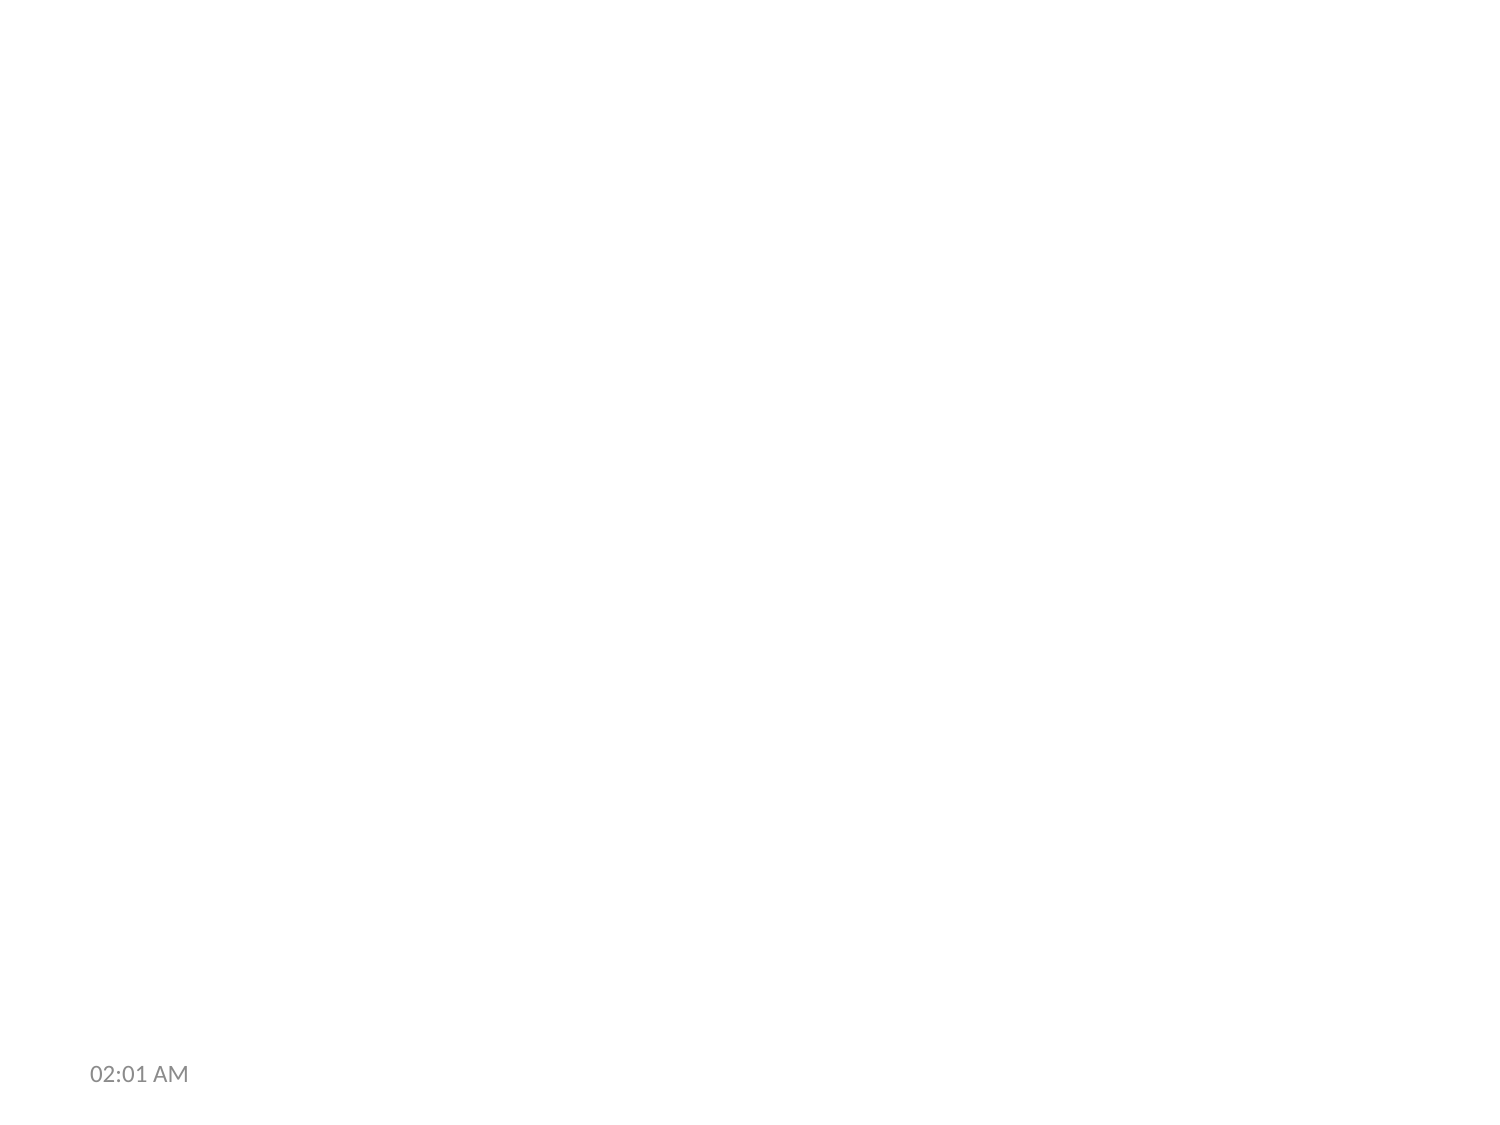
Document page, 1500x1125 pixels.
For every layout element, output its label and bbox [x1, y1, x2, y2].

slide_number [75, 1042, 425, 1103]
